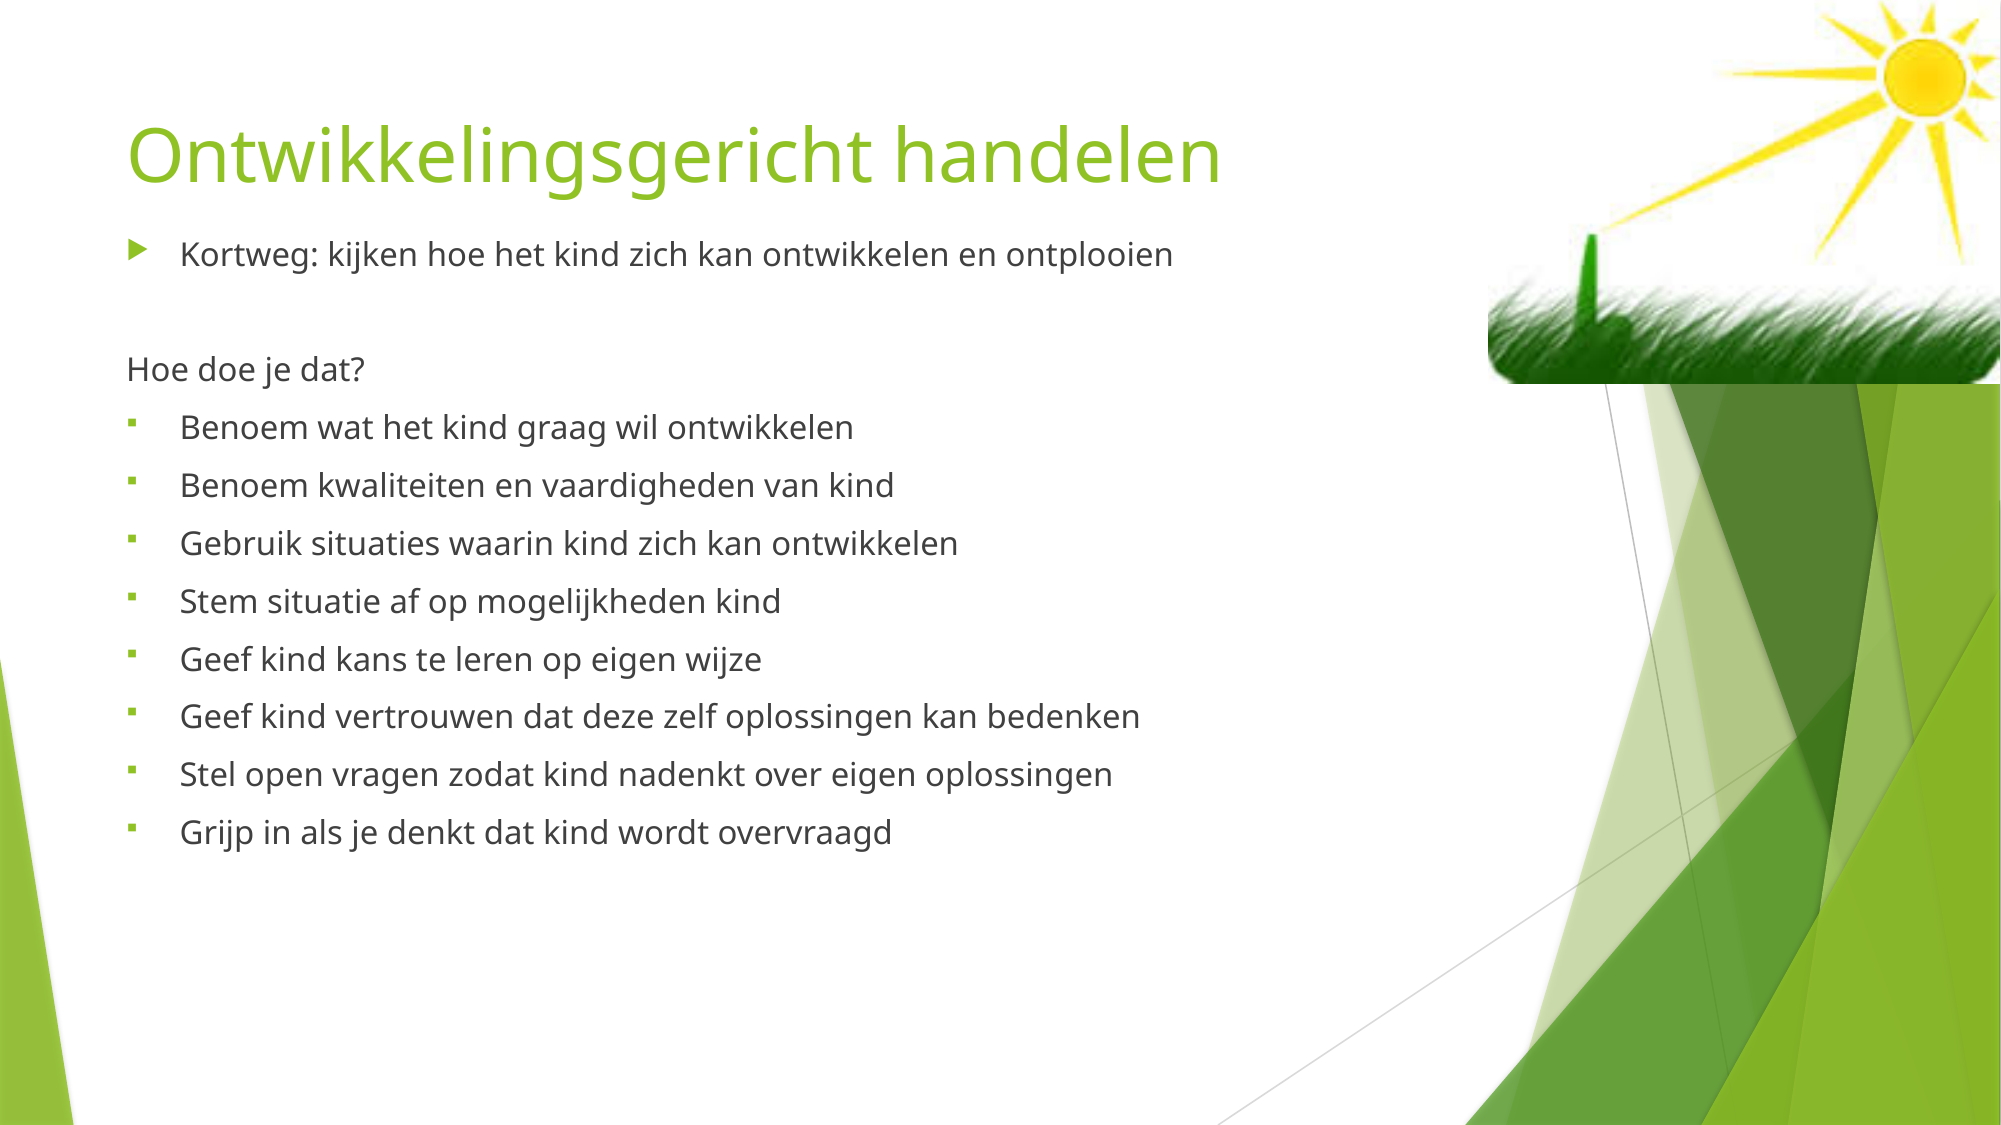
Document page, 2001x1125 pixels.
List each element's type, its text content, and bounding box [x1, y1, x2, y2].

picture [1488, 0, 2000, 384]
title Ontwikkelingsgericht handelen [111, 99, 1483, 225]
list Kortweg: kijken hoe het kind zich kan ontwikkelen en ontplooien Hoe doe je dat? Benoem wat het kind graag wil ontwikkelen Benoem kwaliteiten en vaardigheden van kind Gebruik situaties waarin kind zich kan ontwikkelen Stem situatie af op mogelijkheden kind Geef kind kans te leren op eigen wijze Geef kind vertrouwen dat deze zelf oplossingen kan bedenken Stel open vragen zodat kind nadenkt over eigen oplossingen Grijp in als je denkt dat kind wordt overvraagd [111, 225, 1522, 863]
